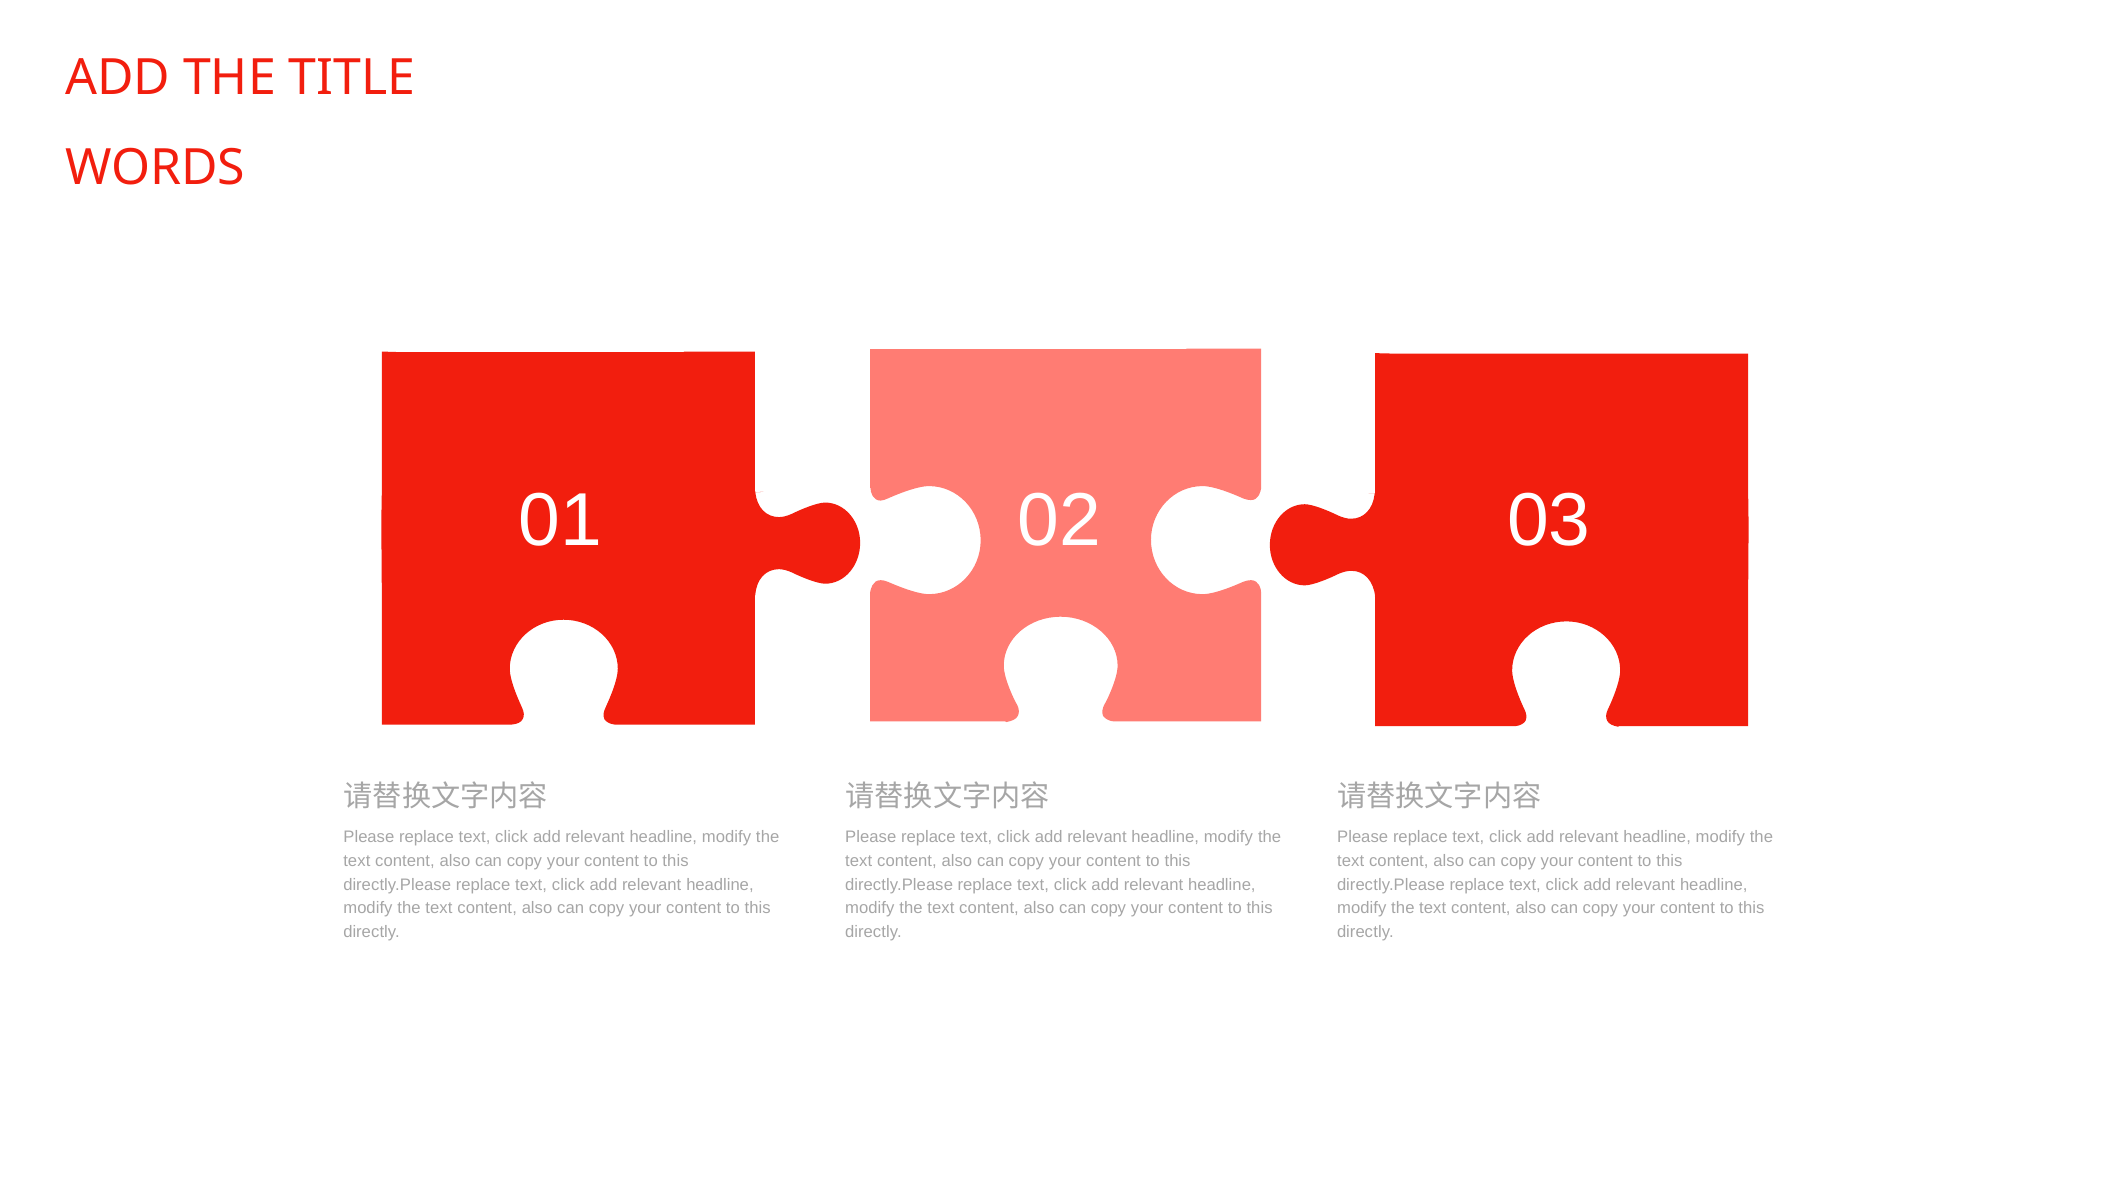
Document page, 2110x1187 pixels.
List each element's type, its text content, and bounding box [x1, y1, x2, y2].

text_box 02 [1002, 463, 1137, 568]
text_box 请替换文字内容 [845, 770, 1078, 813]
text_box [870, 348, 1262, 723]
text_box [381, 351, 861, 725]
text_box [1269, 353, 1749, 727]
text_box 请替换文字内容 [343, 770, 576, 813]
text_box ADD THE TITLE WORDS [50, 7, 583, 202]
text_box Please replace text, click add relevant headline, modify the text content, also can copy your content to this directly.Please replace text, click add relevant headline, modify the text content, also can copy your content to this directly. [1337, 821, 1780, 942]
text_box Please replace text, click add relevant headline, modify the text content, also can copy your content to this directly.Please replace text, click add relevant headline, modify the text content, also can copy your content to this directly. [845, 821, 1288, 942]
text_box Please replace text, click add relevant headline, modify the text content, also can copy your content to this directly.Please replace text, click add relevant headline, modify the text content, also can copy your content to this directly. [343, 821, 786, 942]
text_box 请替换文字内容 [1337, 770, 1570, 813]
text_box 01 [503, 463, 638, 568]
text_box 03 [1492, 463, 1627, 568]
